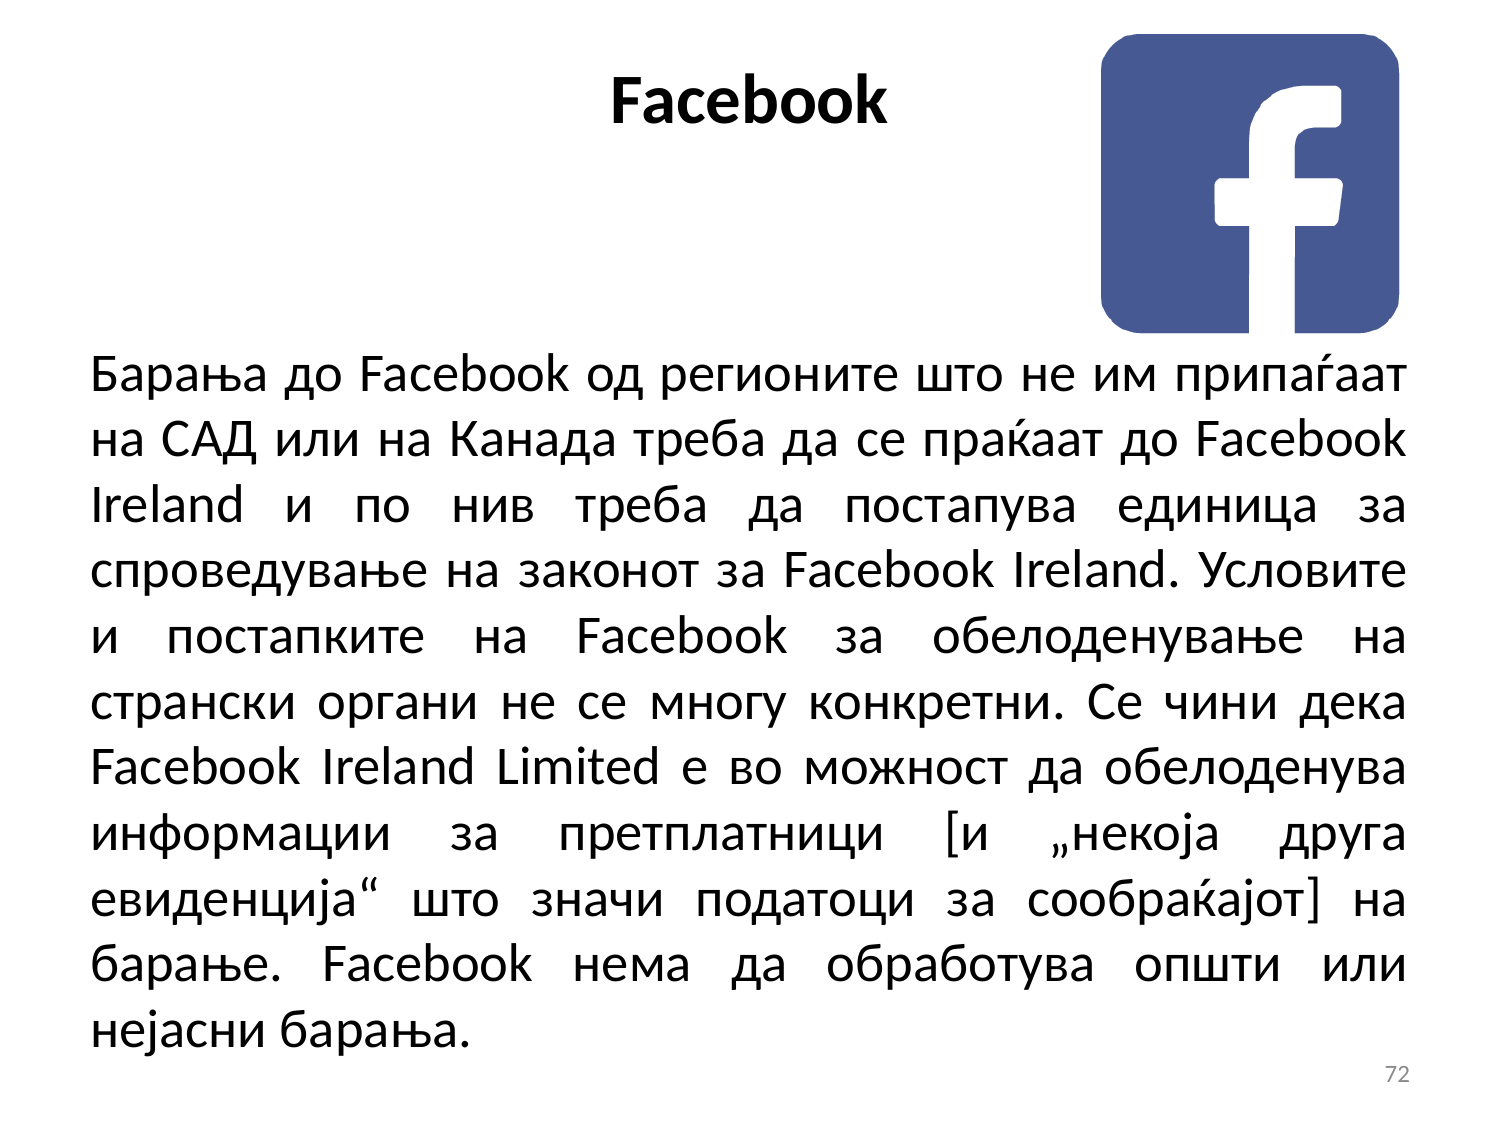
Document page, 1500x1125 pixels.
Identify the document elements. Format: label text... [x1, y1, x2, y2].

list Барања до Facebook од регионите што не им припаѓаат на САД или на Канада треба да се праќаат до Facebook Ireland и по нив треба да постапува единица за спроведување на законот за Facebook Ireland. Условите и постапките на Facebook за обелоденување на странски органи не се многу конкретни. Се чини дека Facebook Ireland Limited е во можност да обелоденува информации за претплатници [и „некоја друга евиденција“ што значи податоци за сообраќајот] на барање. Facebook нема да обработува општи или нејасни барања. [75, 328, 1425, 1072]
title Facebook [75, 45, 1010, 233]
slide_number 72 [1074, 1042, 1425, 1103]
picture [1015, 0, 1485, 417]
